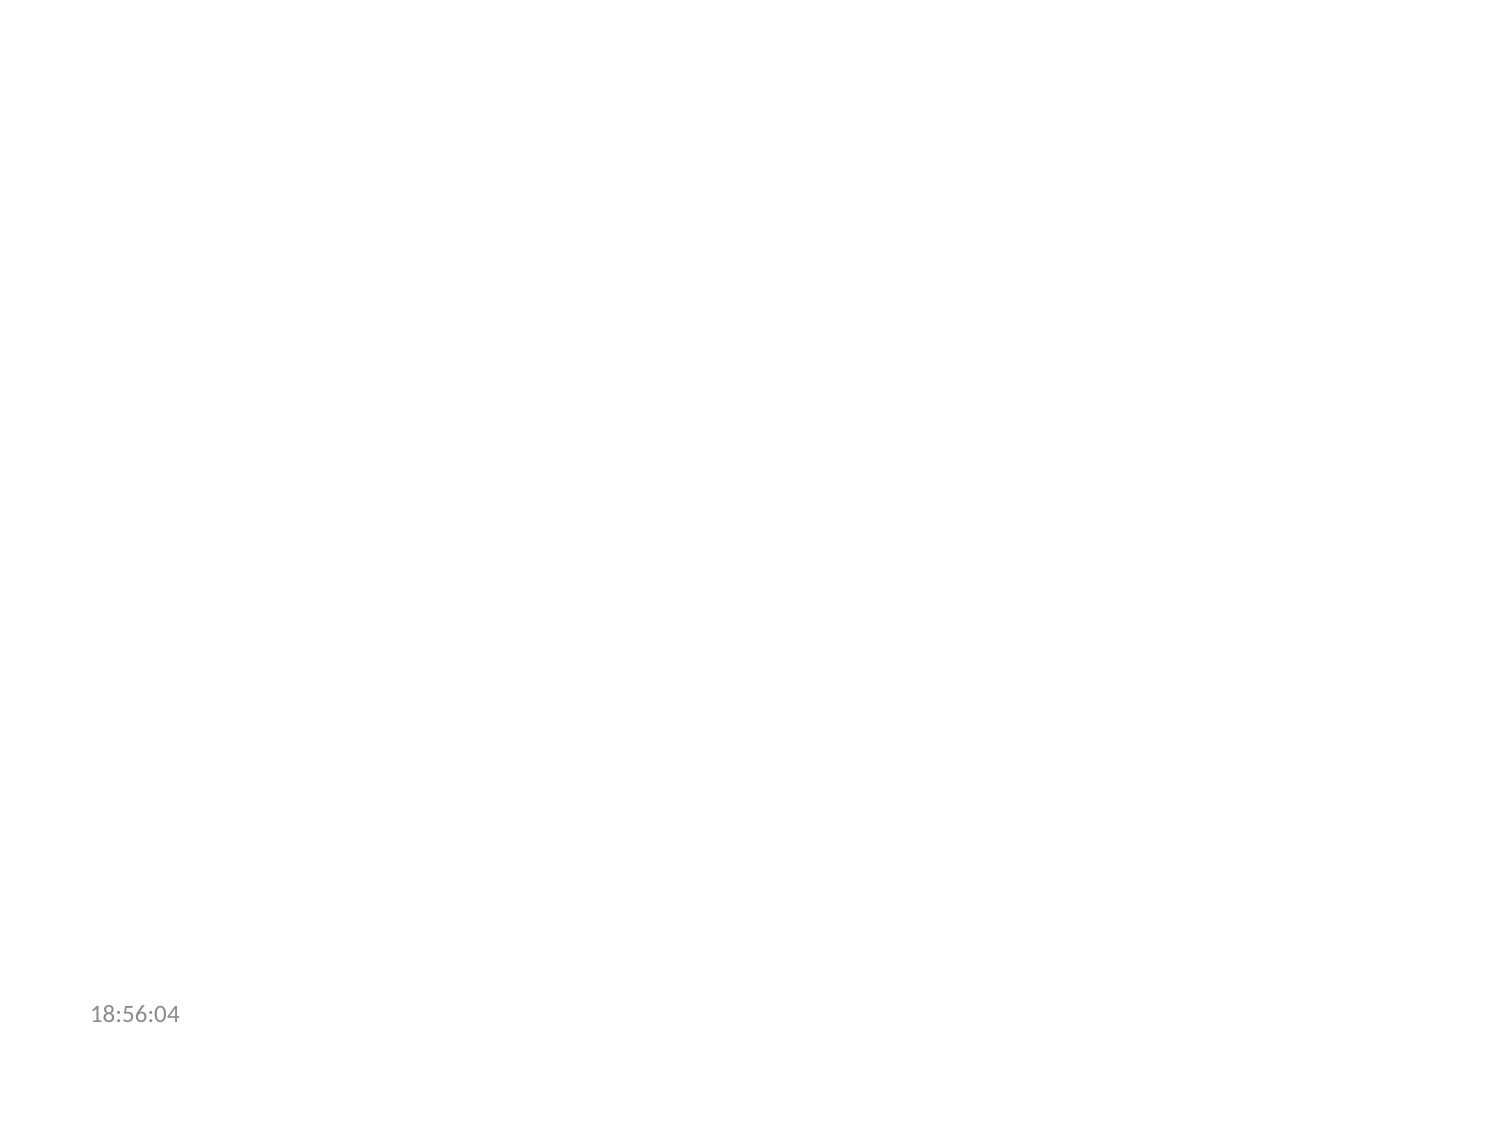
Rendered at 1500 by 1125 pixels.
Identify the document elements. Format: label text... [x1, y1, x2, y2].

text_box 15:35:09 [75, 982, 425, 1043]
